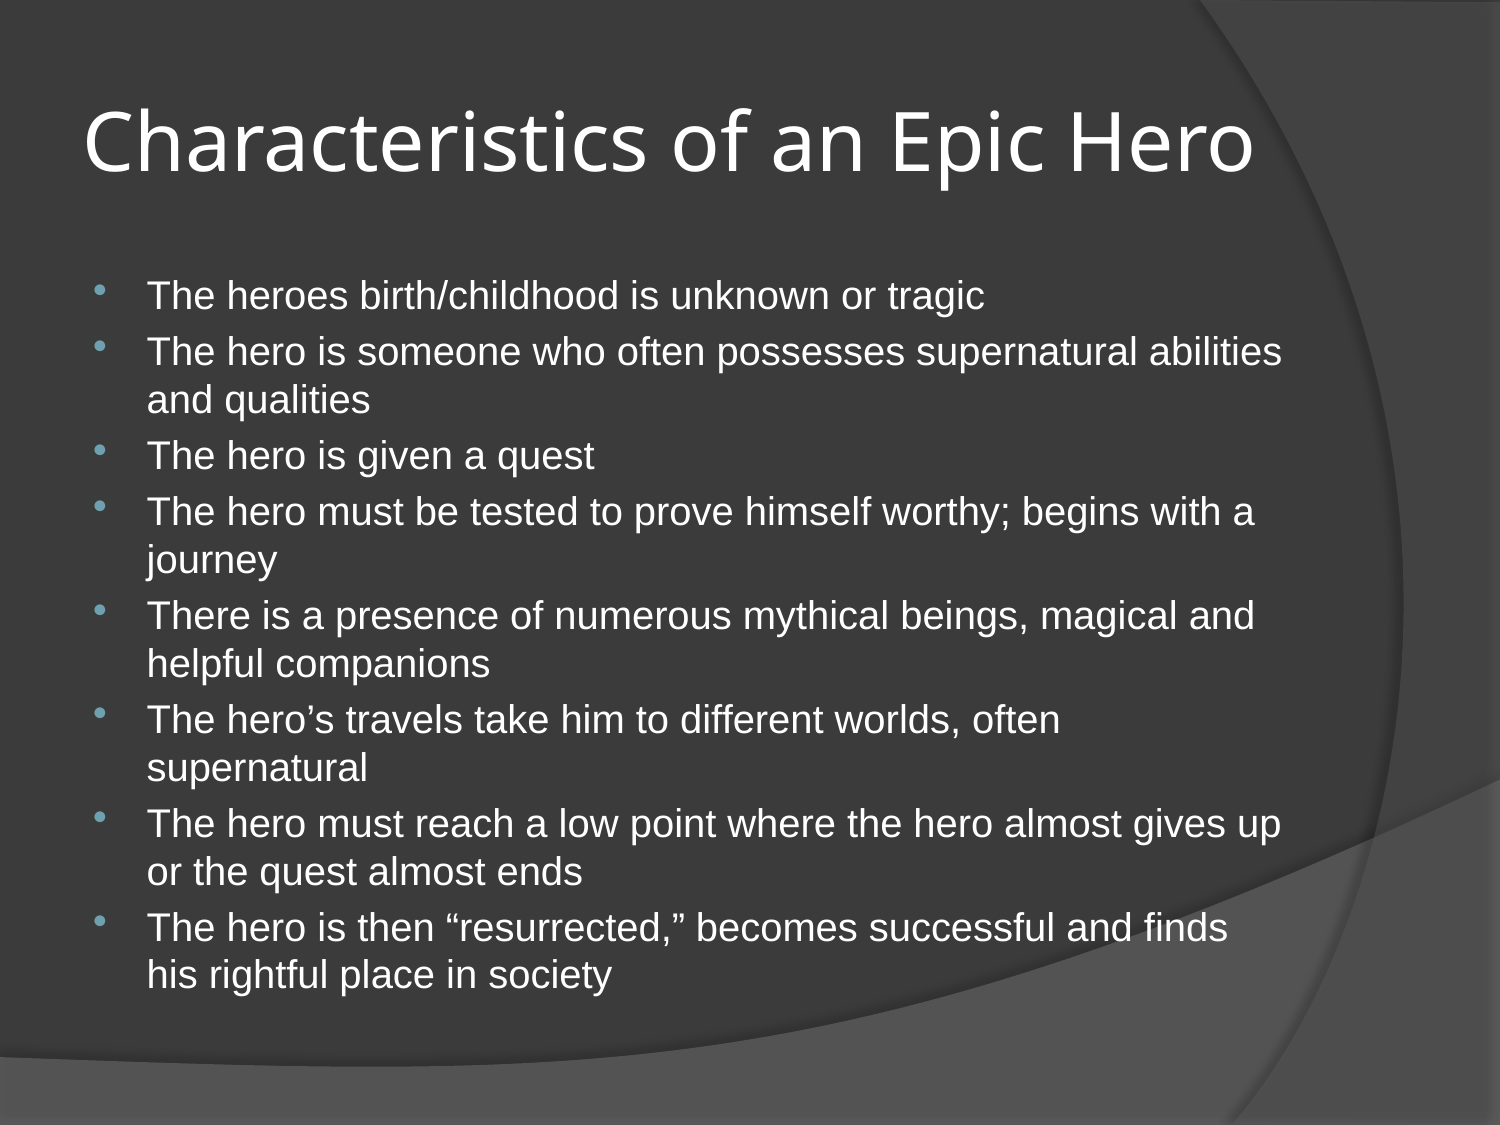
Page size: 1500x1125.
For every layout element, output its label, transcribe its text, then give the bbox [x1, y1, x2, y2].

list The heroes birth/childhood is unknown or tragic The hero is someone who often possesses supernatural abilities and qualities The hero is given a quest The hero must be tested to prove himself worthy; begins with a journey There is a presence of numerous mythical beings, magical and helpful companions The hero’s travels take him to different worlds, often supernatural The hero must reach a low point where the hero almost gives up or the quest almost ends The hero is then “resurrected,” becomes successful and finds his rightful place in society [75, 262, 1300, 1005]
title Characteristics of an Epic Hero [75, 45, 1300, 233]
